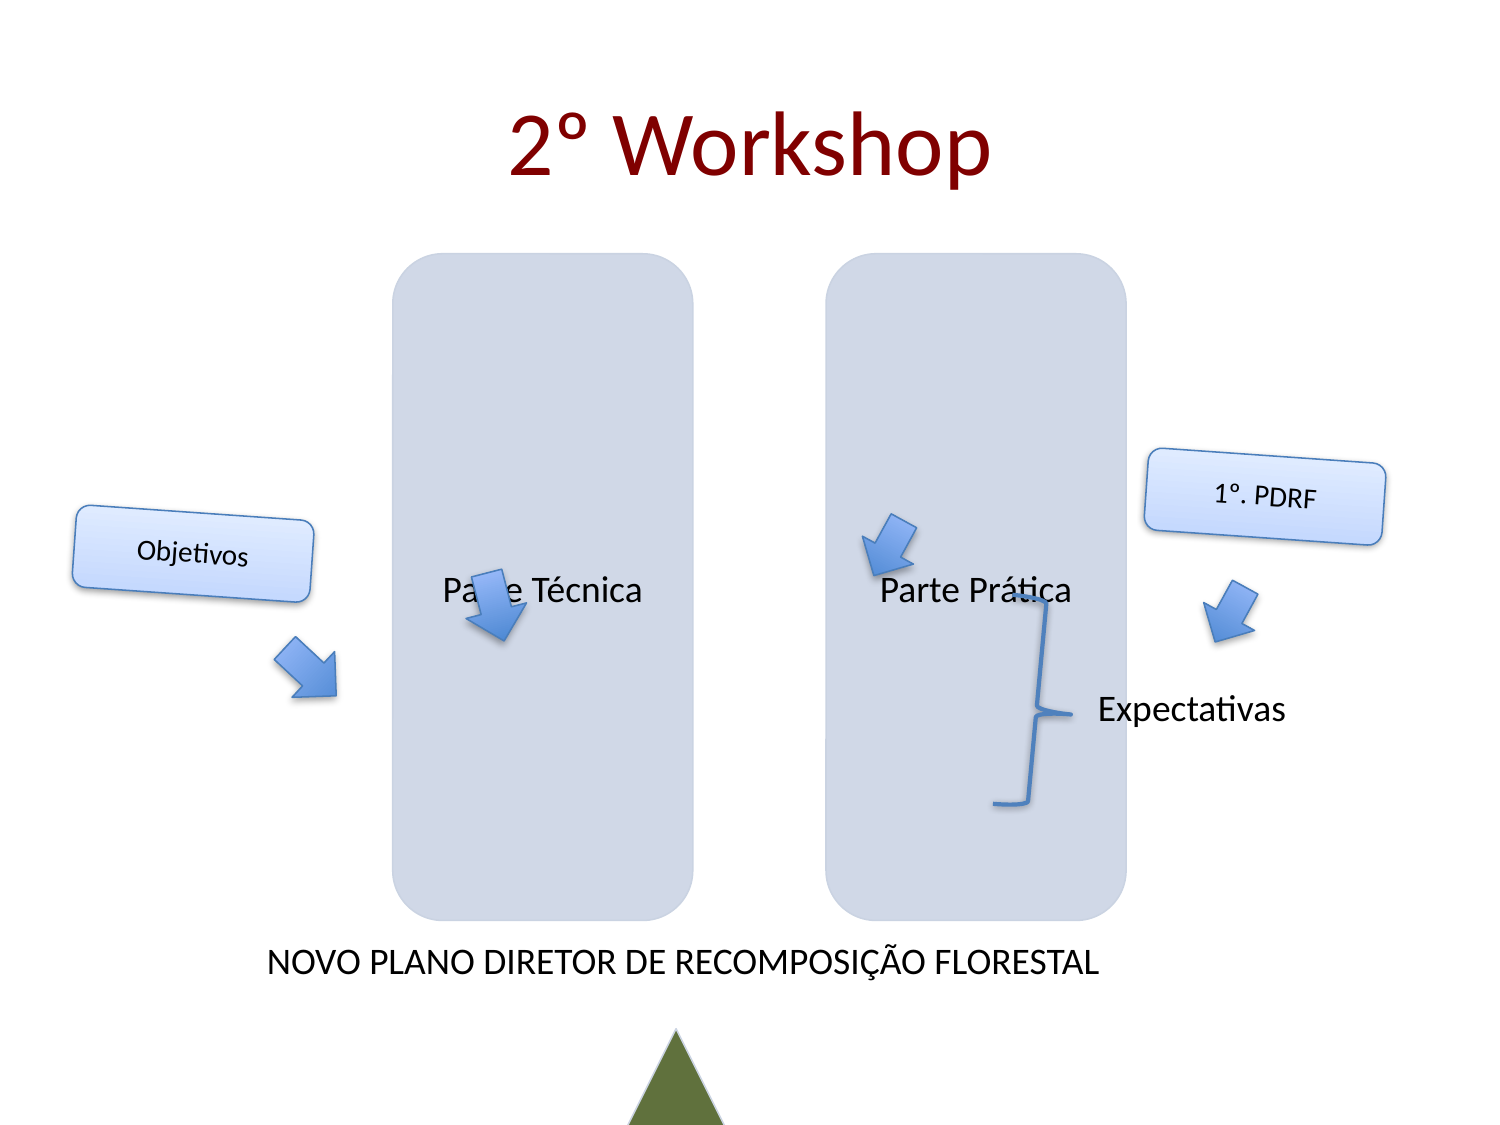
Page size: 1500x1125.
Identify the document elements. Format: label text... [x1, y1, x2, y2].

text_box [1202, 579, 1259, 643]
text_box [73, 512, 313, 596]
title 2º Workshop [75, 45, 1425, 233]
text_box NOVO PLANO DIRETOR DE RECOMPOSIÇÃO FLORESTAL [252, 929, 1115, 990]
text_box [175, 253, 1177, 921]
text_box Expectativas [1182, 676, 1302, 736]
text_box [1145, 455, 1385, 539]
